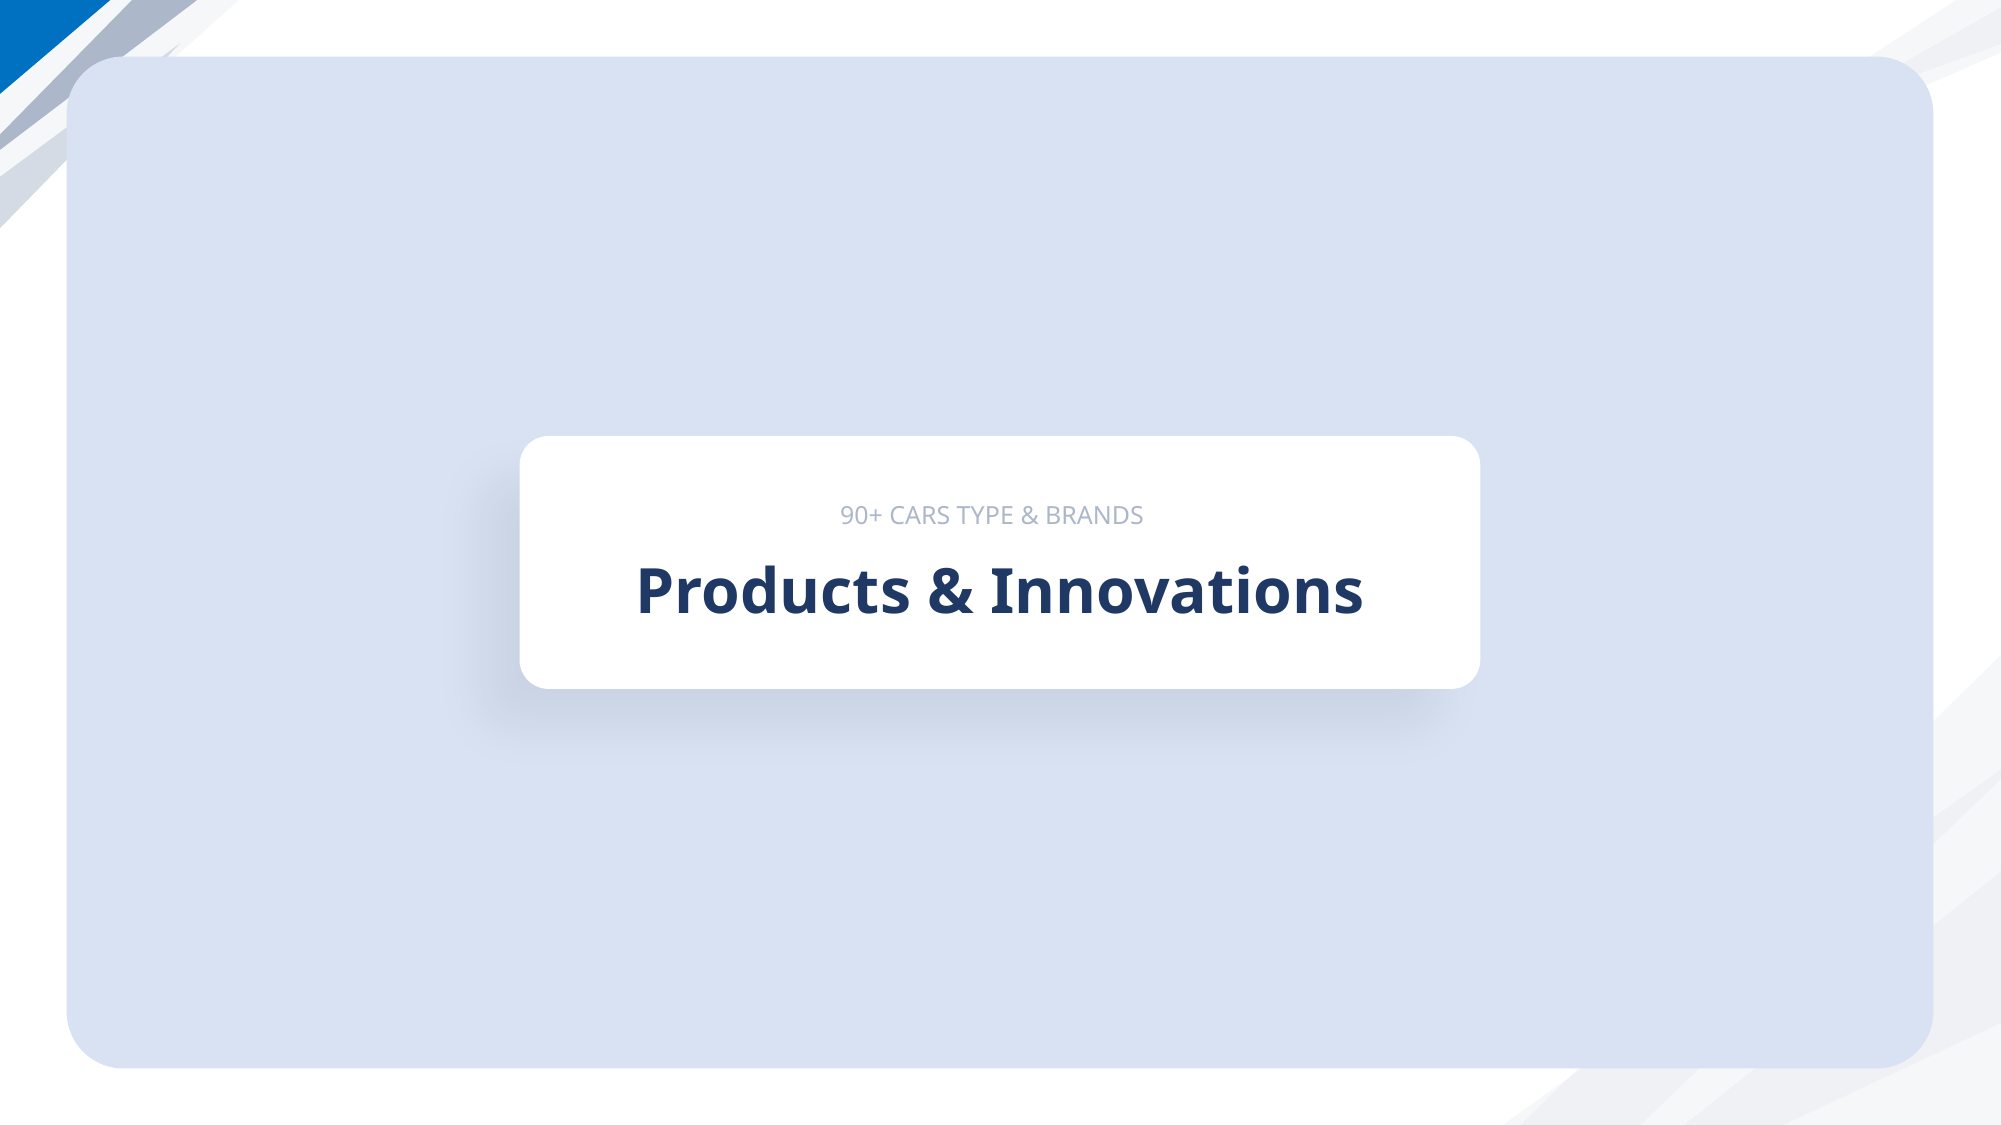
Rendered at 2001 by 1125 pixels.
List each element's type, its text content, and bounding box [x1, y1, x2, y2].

text_box 90+ CARS TYPE & BRANDS [825, 492, 1175, 538]
text_box [66, 56, 1934, 1069]
text_box [519, 435, 1481, 689]
title Products & Innovations [545, 537, 1455, 650]
